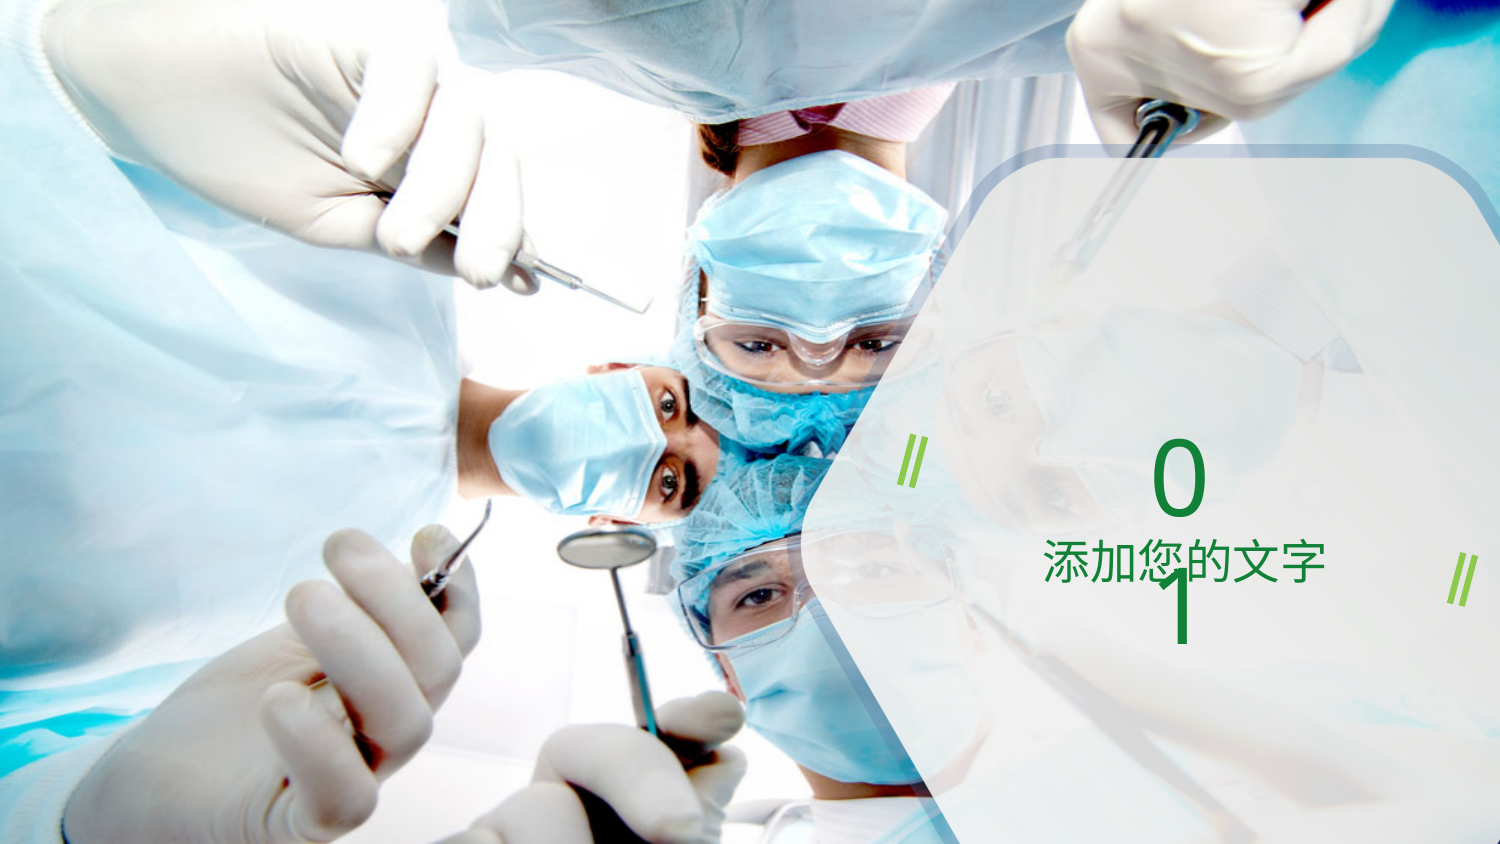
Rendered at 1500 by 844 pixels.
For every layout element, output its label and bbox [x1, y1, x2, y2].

text_box [0, 0, 1500, 844]
picture [787, 144, 1500, 844]
text_box [899, 434, 926, 488]
text_box [1449, 552, 1476, 607]
